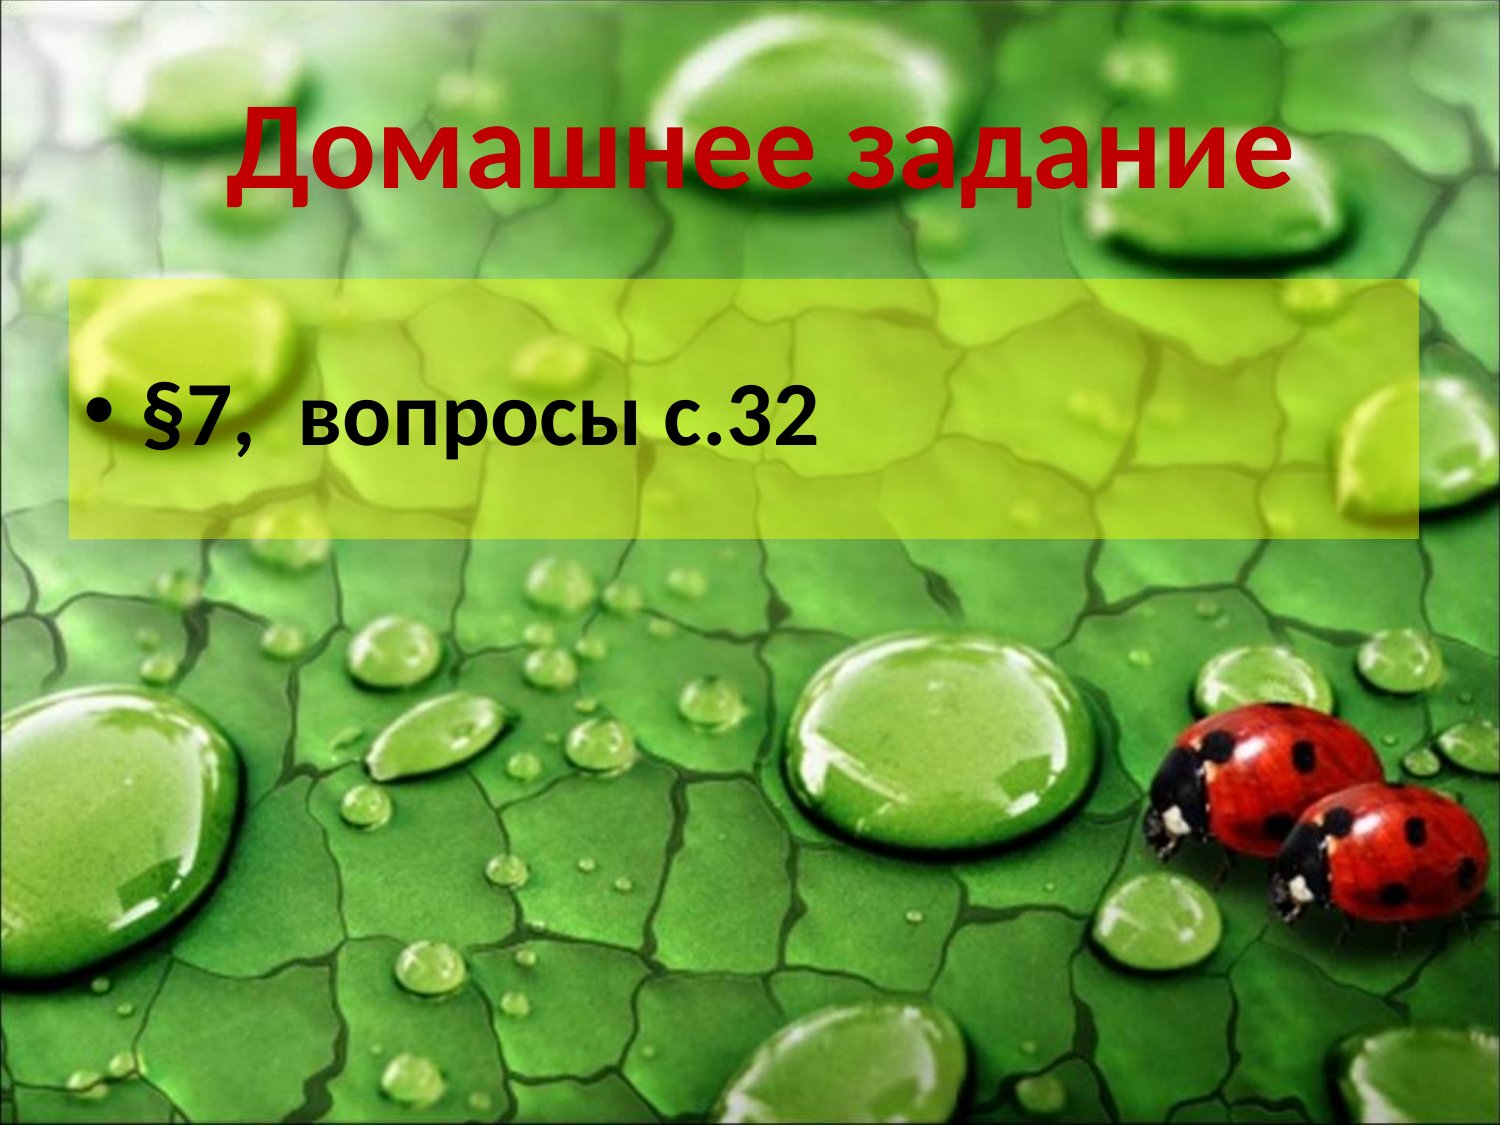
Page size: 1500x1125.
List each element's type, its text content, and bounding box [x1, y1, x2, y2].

title Домашнее задание [74, 44, 1448, 233]
picture [0, 0, 1500, 1125]
list §7, вопросы с.32 [68, 278, 1420, 540]
